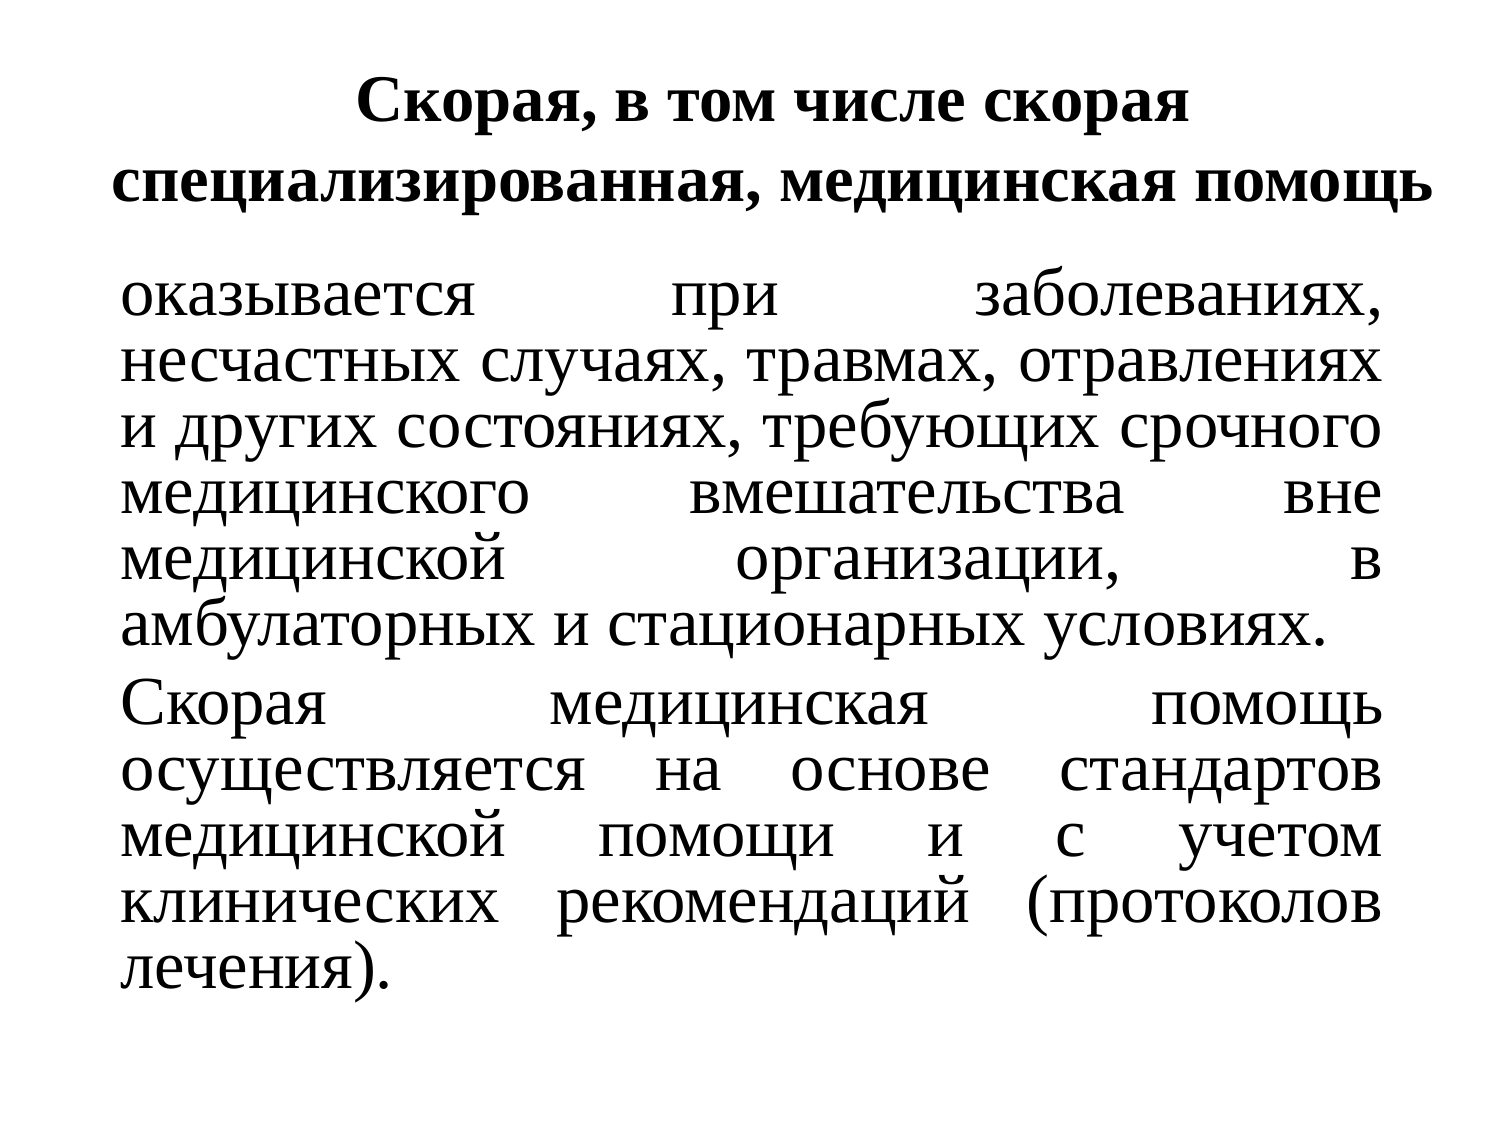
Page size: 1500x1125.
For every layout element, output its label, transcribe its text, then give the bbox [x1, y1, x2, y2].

title Скорая, в том числе скорая специализированная, медицинская помощь [82, 62, 1465, 208]
list оказывается при заболеваниях, несчастных случаях, травмах, отравлениях и других состояниях, требующих срочного медицинского вмешательства вне медицинской организации, в амбулаторных и стационарных условиях. Скорая медицинская помощь осуществляется на основе стандартов медицинской помощи и с учетом клинических рекомендаций (протоколов лечения). [105, 255, 1400, 1049]
